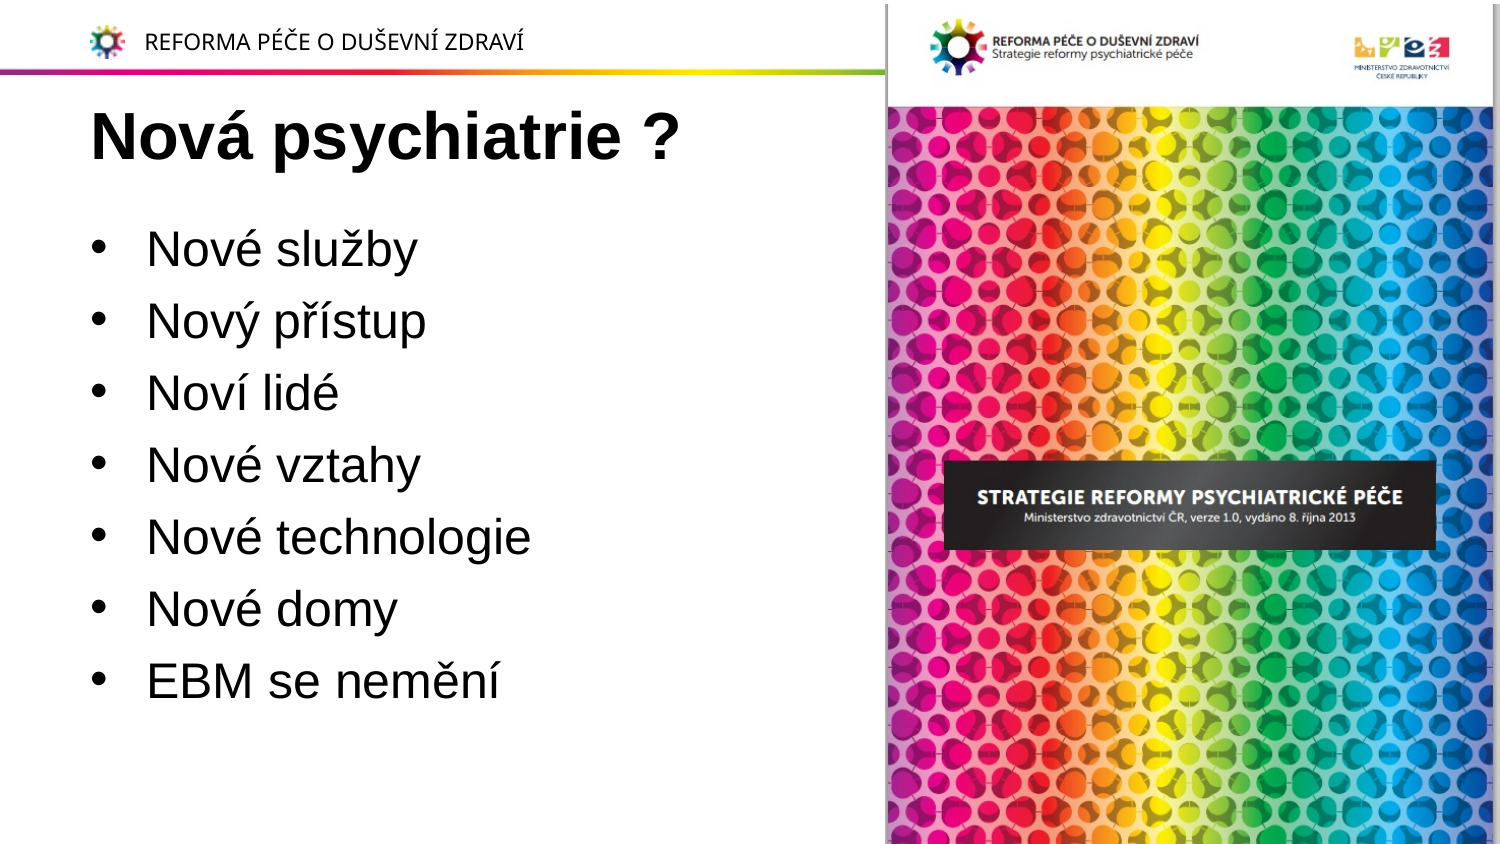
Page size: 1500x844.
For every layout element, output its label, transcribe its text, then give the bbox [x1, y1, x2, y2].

list Nové služby Nový přístup Noví lidé Nové vztahy Nové technologie Nové domy EBM se nemění [75, 196, 880, 754]
picture [0, 4, 1500, 844]
picture [90, 25, 125, 59]
title Nová psychiatrie ? [75, 82, 880, 184]
